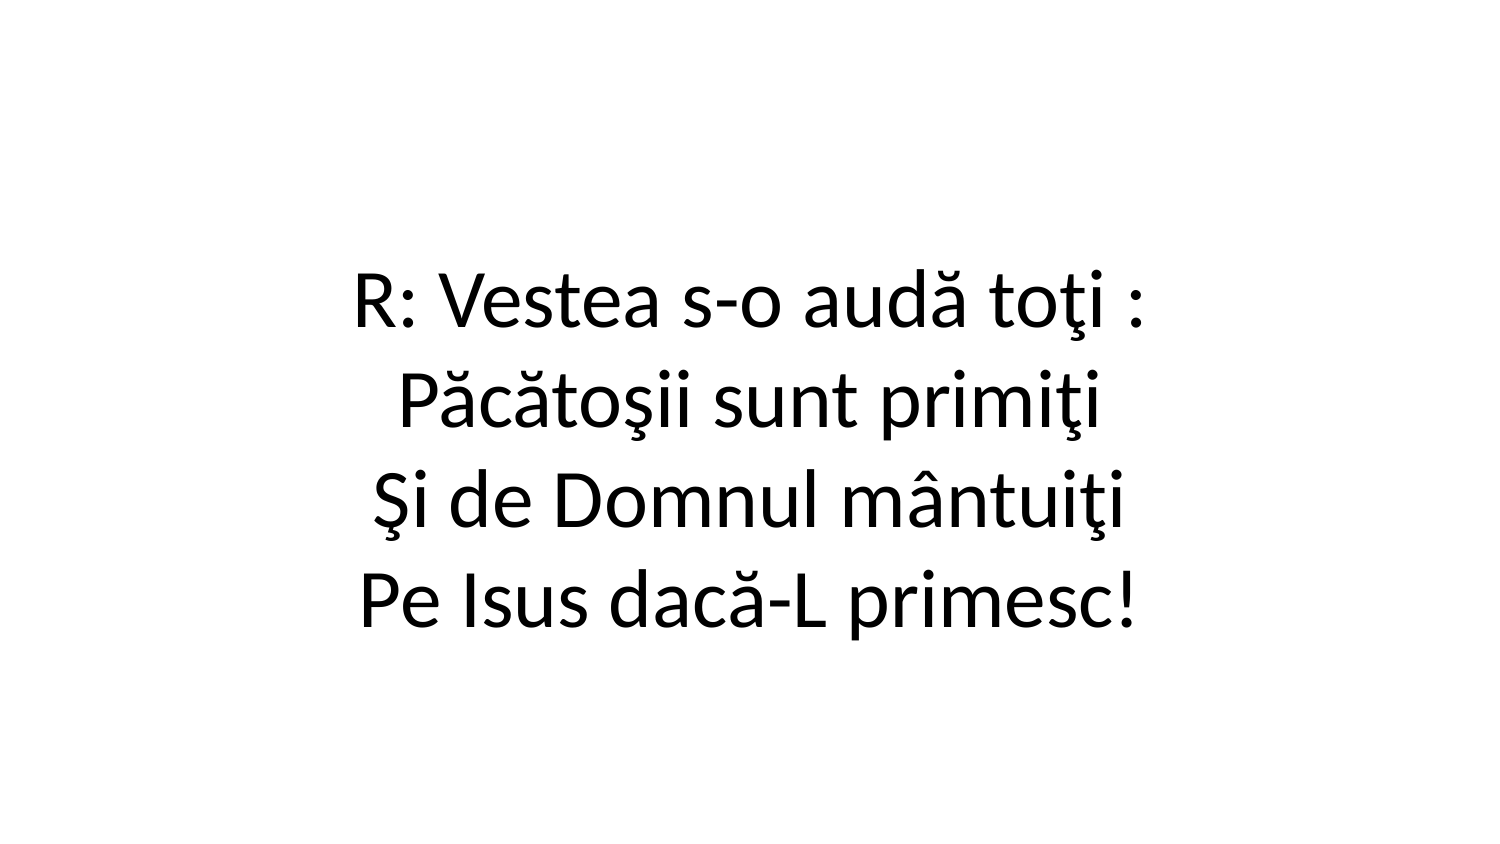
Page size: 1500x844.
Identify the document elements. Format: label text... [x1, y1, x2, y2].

text_box R: Vestea s-o audă toţi : Păcătoşii sunt primiţi Şi de Domnul mântuiţi Pe Isus dacă-L primesc! [337, 192, 1163, 652]
